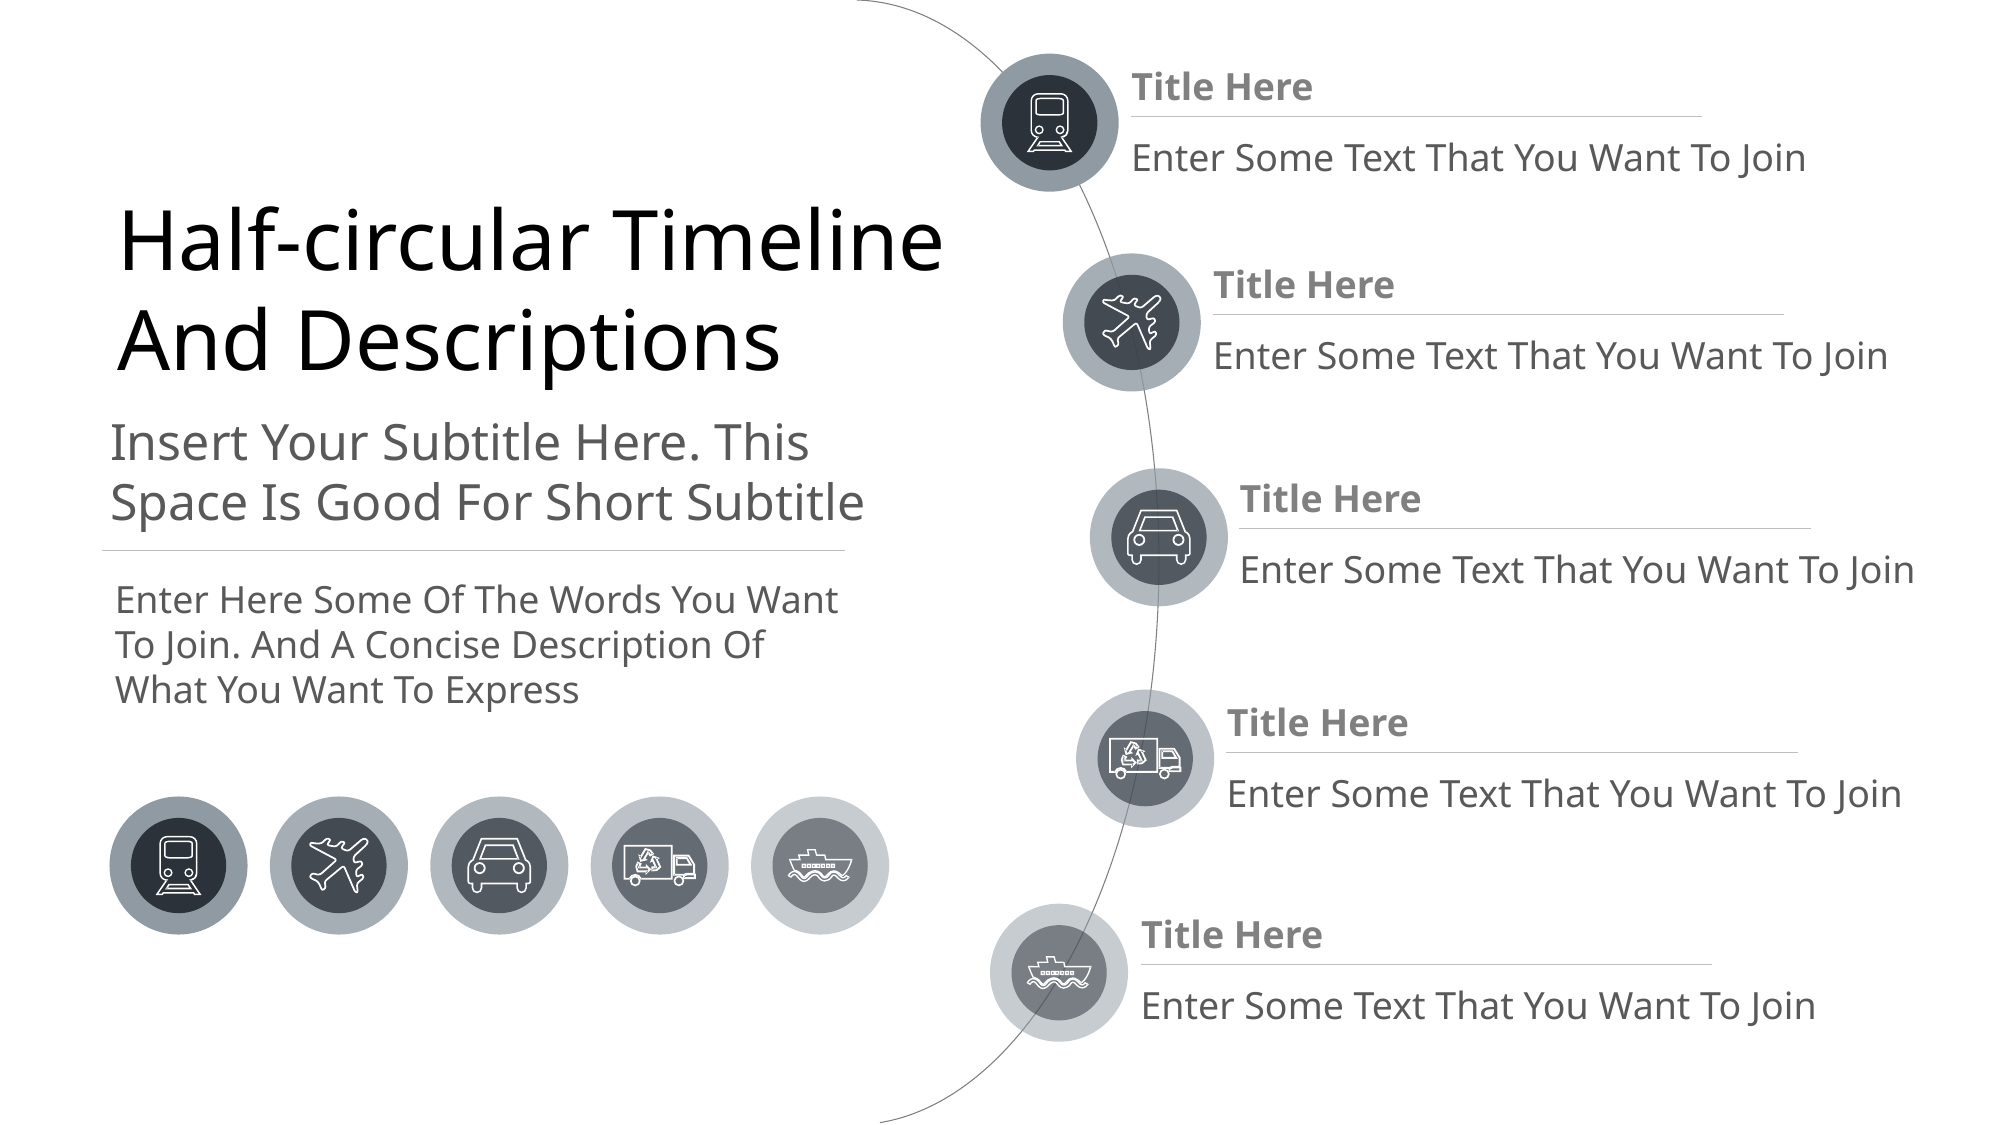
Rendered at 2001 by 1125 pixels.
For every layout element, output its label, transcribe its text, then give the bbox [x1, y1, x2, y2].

text_box Enter Some Text That You Want To Join [1119, 126, 1823, 187]
text_box Title Here [1215, 691, 1455, 752]
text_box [109, 796, 248, 935]
text_box Enter Here Some Of The Words You Want To Join. And A Concise Description Of What You Want To Express [99, 568, 881, 764]
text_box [989, 903, 1129, 1042]
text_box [751, 796, 890, 935]
text_box Title Here [1201, 253, 1442, 314]
text_box Title Here [1129, 903, 1369, 964]
text_box Half-circular Timeline And Descriptions [102, 179, 1022, 395]
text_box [269, 796, 408, 935]
text_box Enter Some Text That You Want To Join [1129, 974, 1833, 1035]
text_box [590, 796, 729, 935]
text_box [855, 0, 984, 179]
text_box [1076, 689, 1215, 828]
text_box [1089, 468, 1228, 607]
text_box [1062, 253, 1201, 392]
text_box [430, 796, 569, 935]
text_box Enter Some Text That You Want To Join [1215, 762, 1919, 823]
text_box Enter Some Text That You Want To Join [1228, 538, 1931, 599]
text_box Enter Some Text That You Want To Join [1201, 324, 1905, 385]
text_box Title Here [1119, 56, 1360, 116]
text_box [852, 192, 1159, 1124]
text_box Insert Your Subtitle Here. This Space Is Good For Short Subtitle [95, 402, 883, 538]
text_box Title Here [1224, 467, 1468, 528]
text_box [980, 53, 1119, 192]
